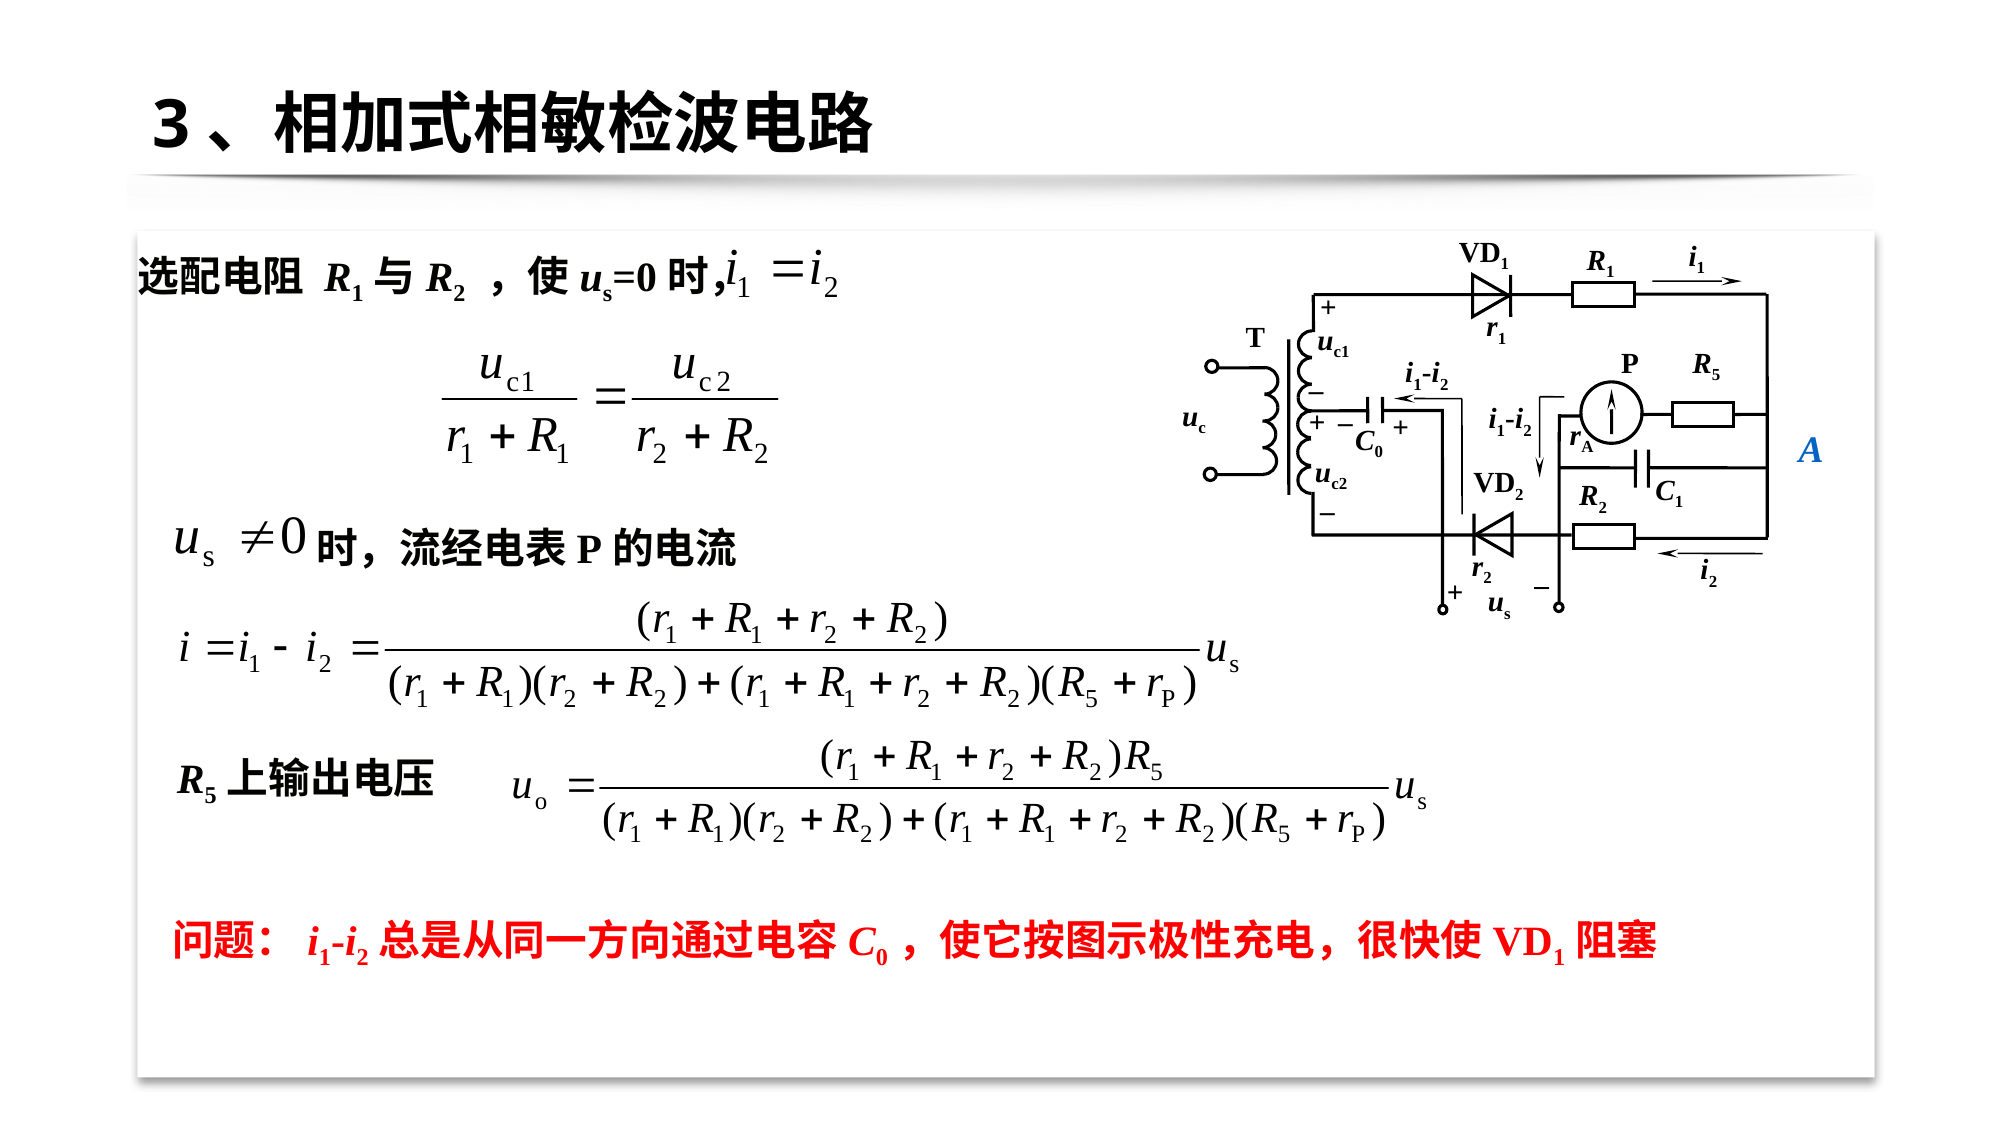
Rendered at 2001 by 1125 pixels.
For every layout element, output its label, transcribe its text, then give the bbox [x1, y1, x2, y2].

picture [127, 175, 1874, 211]
text_box 时，流经电表P的电流 [301, 489, 753, 580]
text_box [172, 586, 1247, 717]
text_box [434, 328, 786, 475]
text_box 选配电阻 R1与R2 ，使us=0时， [122, 213, 851, 314]
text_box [718, 232, 850, 307]
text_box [506, 726, 1436, 853]
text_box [166, 499, 316, 581]
title 3、相加式相敏检波电路 [137, 77, 1863, 175]
text_box R5上输出电压 [162, 715, 460, 816]
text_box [1167, 225, 1769, 652]
text_box 问题：i1-i2总是从同一方向通过电容C0，使它按图示极性充电，很快使VD1阻塞 [157, 877, 1750, 978]
text_box A [1783, 417, 1842, 472]
